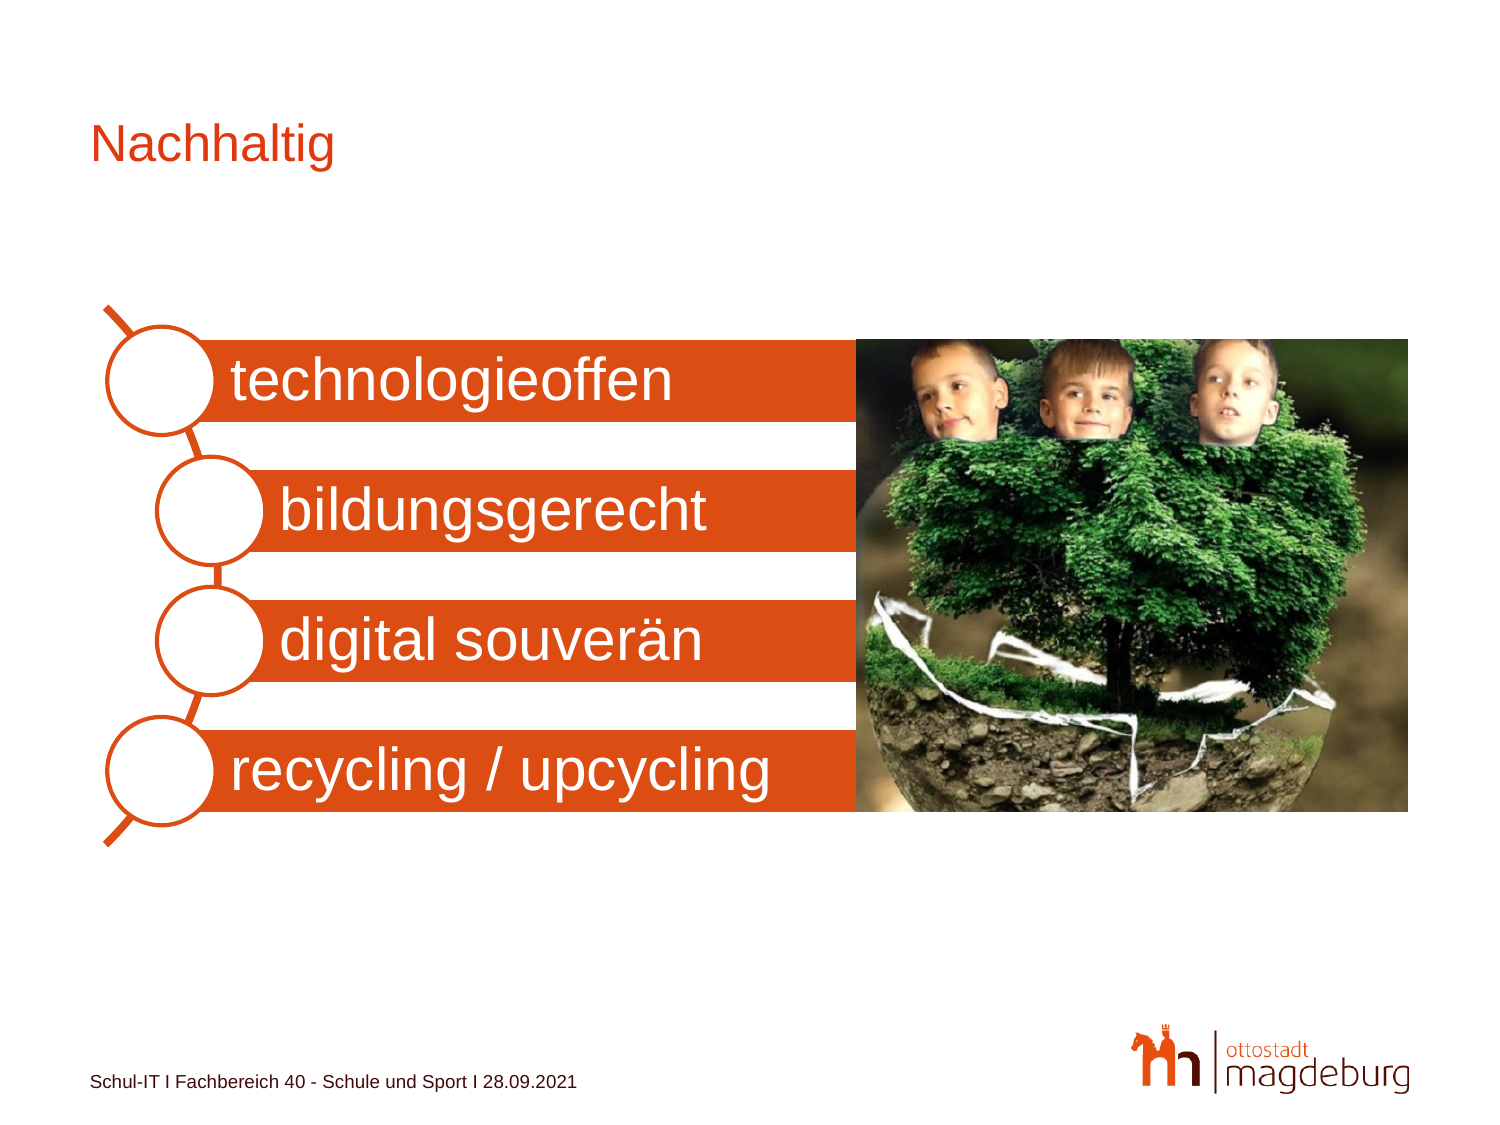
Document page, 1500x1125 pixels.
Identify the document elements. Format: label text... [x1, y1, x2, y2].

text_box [97, 293, 928, 858]
text_box Nachhaltig [74, 101, 1418, 230]
picture [856, 339, 1408, 813]
picture [1131, 1024, 1409, 1094]
